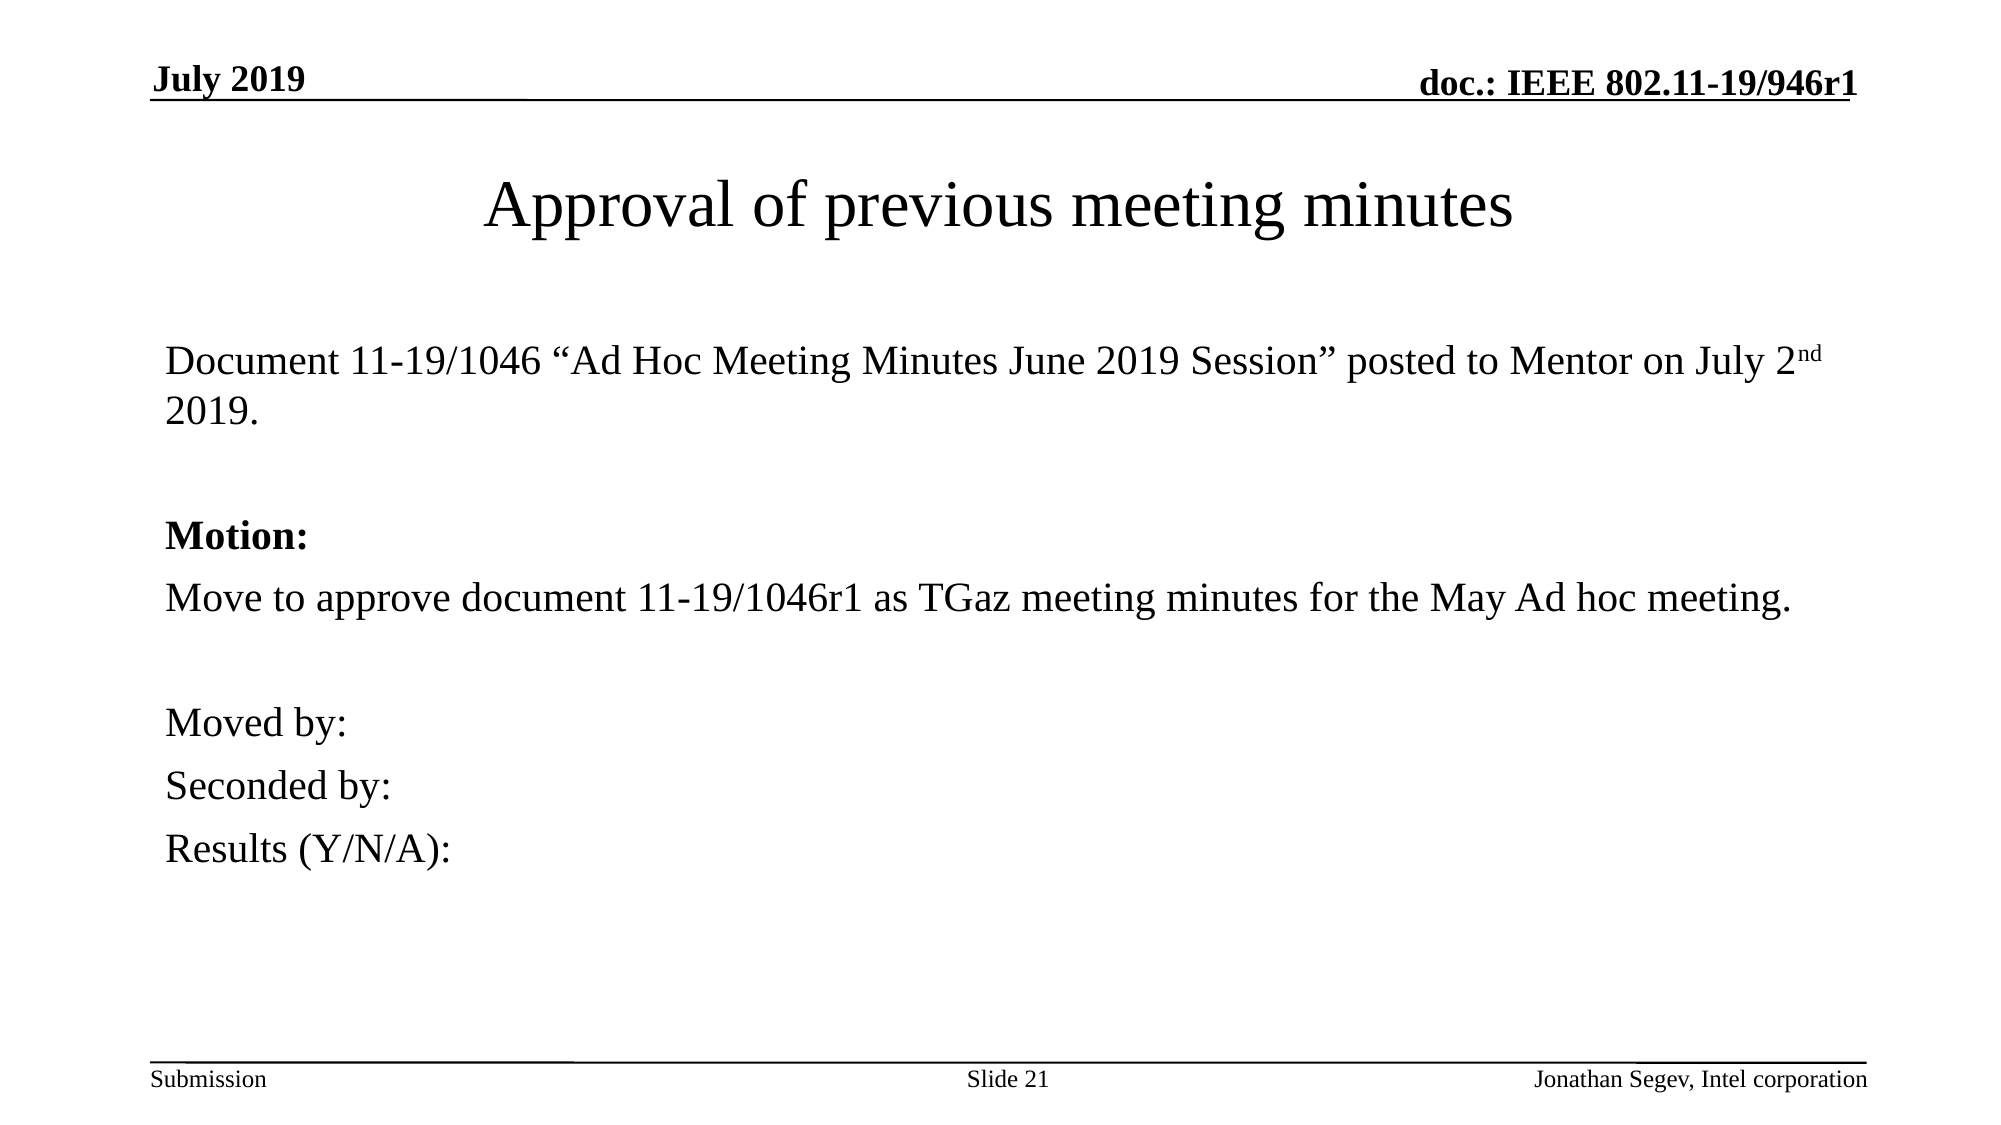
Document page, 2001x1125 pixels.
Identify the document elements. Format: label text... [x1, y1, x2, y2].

footer Jonathan Segev, Intel corporation [1171, 1061, 1869, 1093]
list Document 11-19/1046 “Ad Hoc Meeting Minutes June 2019 Session” posted to Mentor on July 2nd 2019. Motion: Move to approve document 11-19/1046r1 as TGaz meeting minutes for the May Ad hoc meeting. Moved by: Seconded by: Results (Y/N/A): [149, 324, 1850, 1000]
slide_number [152, 54, 563, 100]
title Approval of previous meeting minutes [149, 112, 1850, 288]
slide_number Slide 21 [950, 1061, 1067, 1123]
